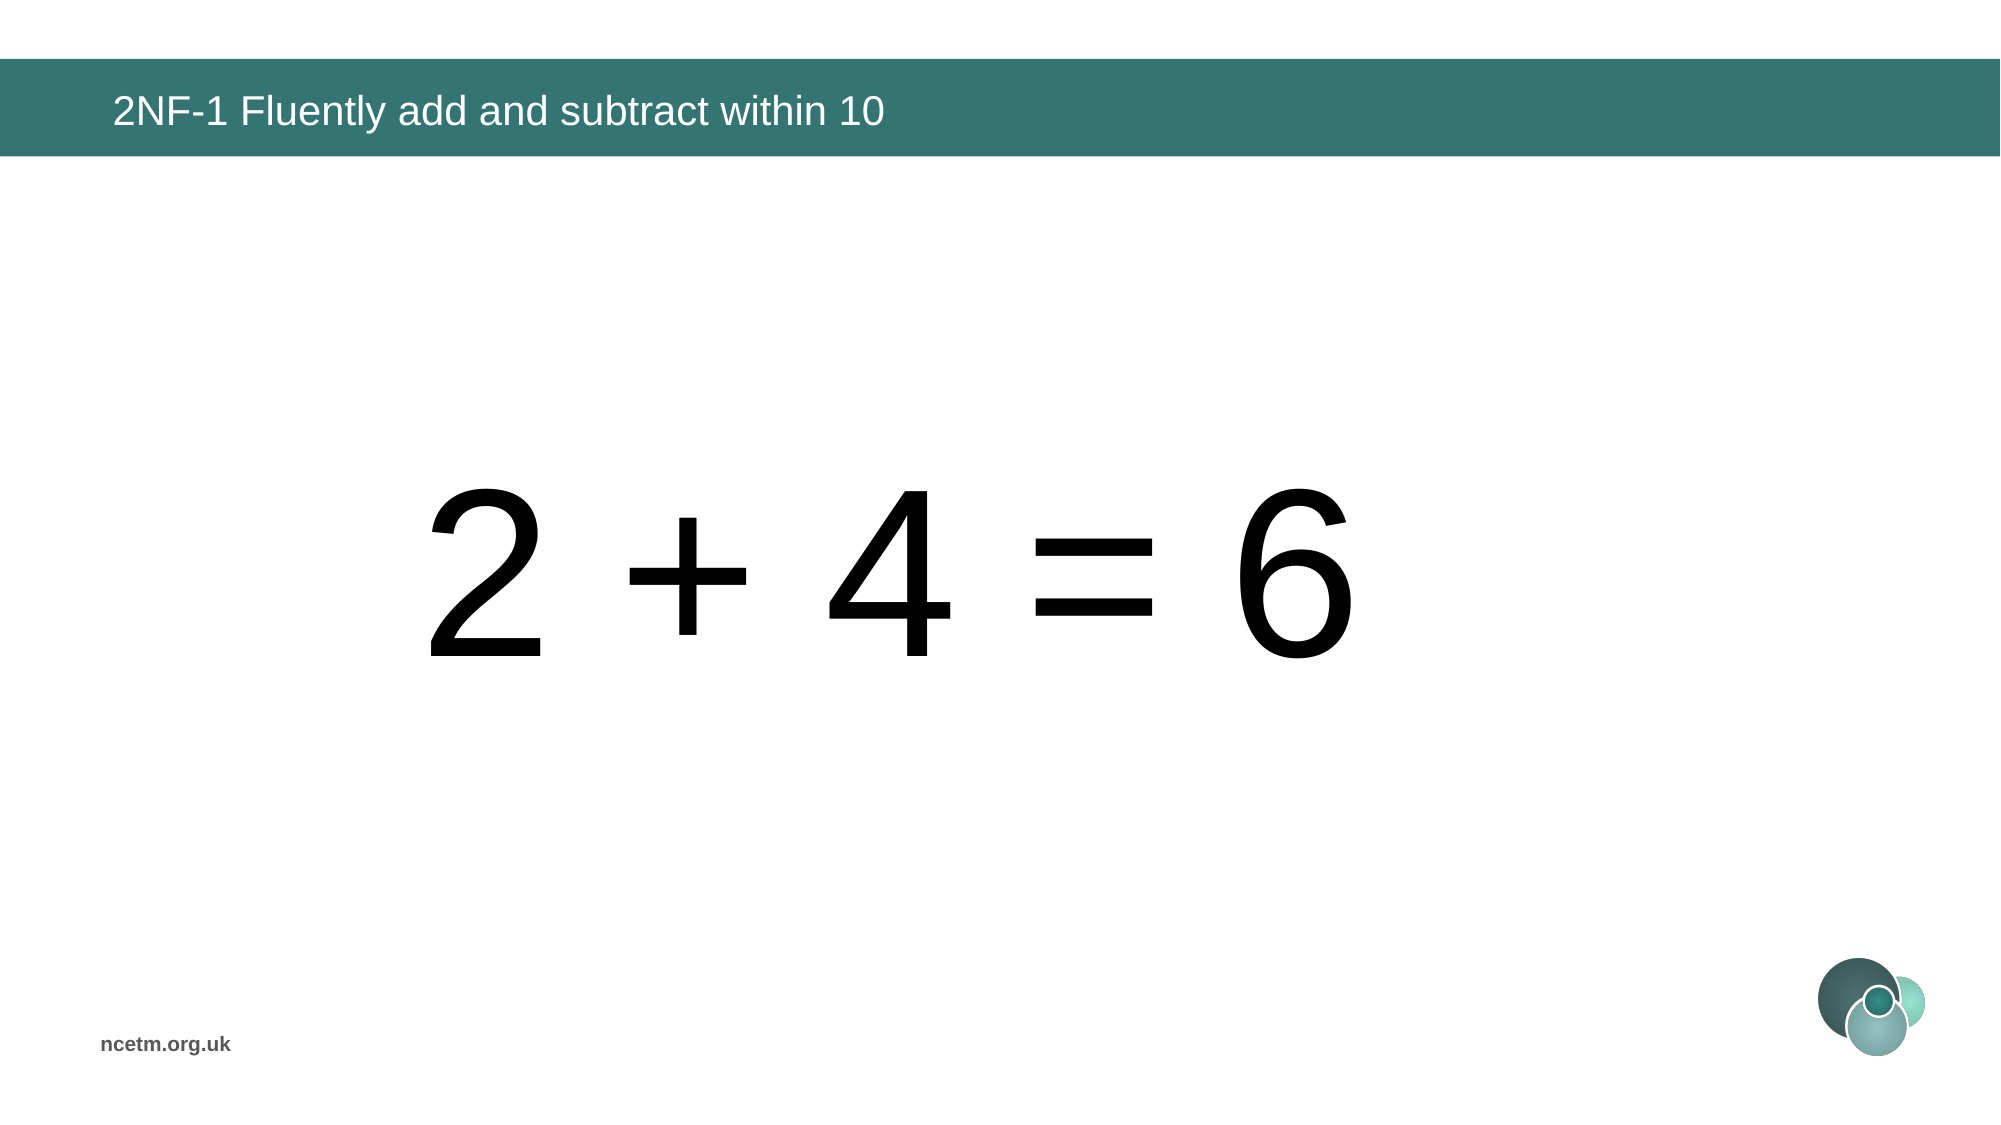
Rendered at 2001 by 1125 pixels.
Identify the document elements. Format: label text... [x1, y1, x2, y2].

text_box 6 [1213, 409, 1377, 712]
title 2NF-1 Fluently add and subtract within 10 [97, 76, 1945, 147]
picture [1818, 958, 1925, 1056]
text_box 2 + 4 = [404, 409, 1213, 712]
